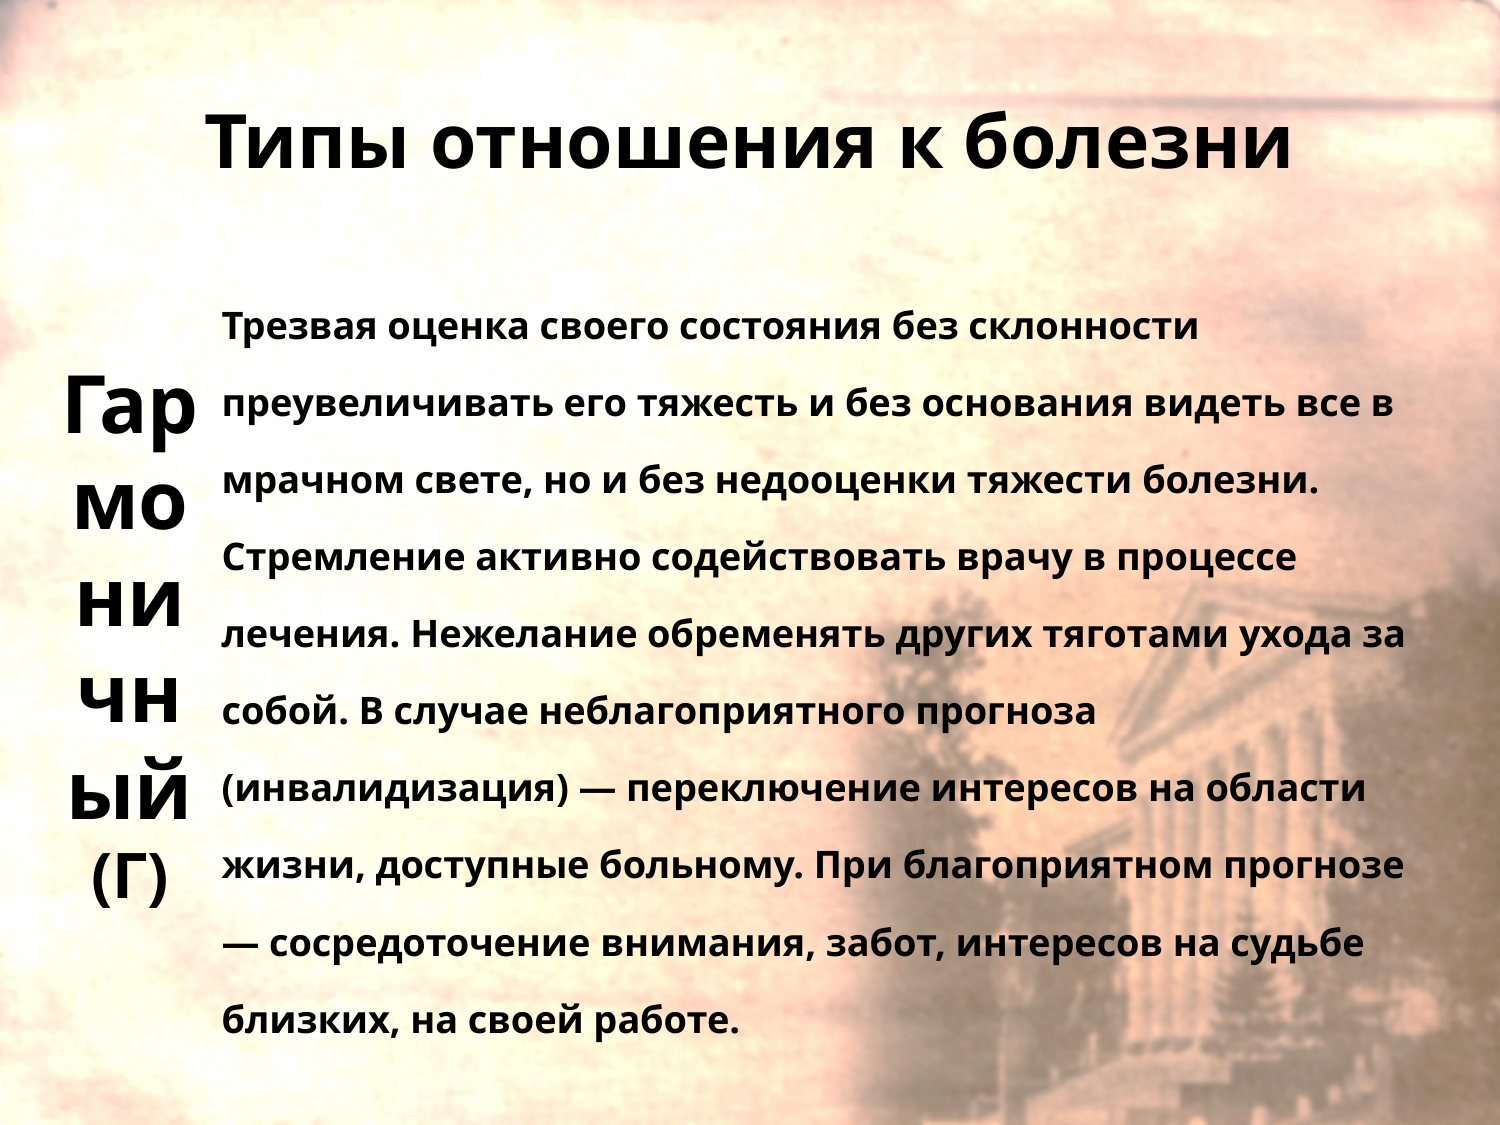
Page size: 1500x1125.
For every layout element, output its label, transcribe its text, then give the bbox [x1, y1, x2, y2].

picture [0, 0, 1500, 1125]
list Гармоничный (Г) [53, 262, 206, 1005]
list Трезвая оценка своего состояния без склонности преувеличивать его тяжесть и без основания видеть все в мрачном свете, но и без недооценки тяжести болезни. Стремление активно содействовать врачу в процессе лечения. Нежелание обременять других тяготами ухода за собой. В случае неблагоприятного прогноза (инвалидизация) — переключение интересов на области жизни, доступные больному. При благоприятном прогнозе — сосредоточение внимания, забот, интересов на судьбе близких, на своей работе. [206, 262, 1459, 1071]
title Типы отношения к болезни [75, 45, 1425, 233]
